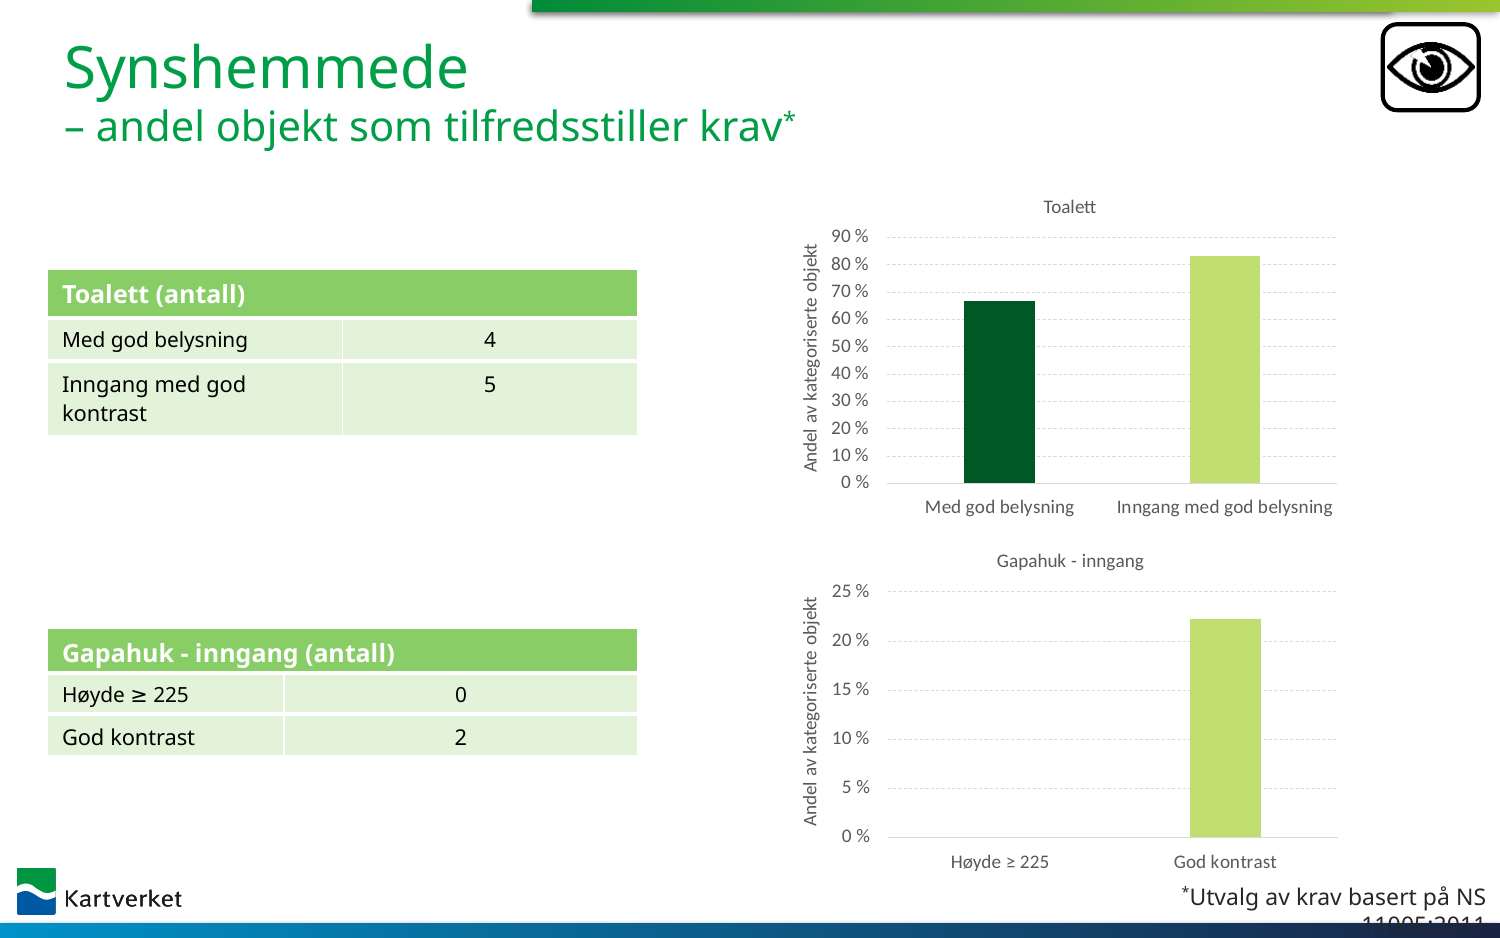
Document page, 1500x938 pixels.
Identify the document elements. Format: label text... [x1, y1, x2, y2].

table_header Gapahuk - inngang (antall) [48, 629, 637, 671]
table_cell 0 [285, 675, 637, 712]
table_header Toalett (antall) [48, 270, 637, 316]
table_cell Inngang med god kontrast [48, 363, 342, 435]
table_cell God kontrast [48, 716, 283, 755]
text_box *Utvalg av krav basert på NS 11005:2011 [1068, 873, 1500, 938]
picture [791, 187, 1348, 526]
text_box Synshemmede – andel objekt som tilfredsstiller krav* [49, 24, 1431, 158]
picture [791, 541, 1349, 880]
table_cell Med god belysning [48, 320, 342, 359]
table_cell Høyde ≥ 225 [48, 675, 283, 712]
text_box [1382, 24, 1480, 111]
table_cell 2 [285, 716, 637, 755]
table_cell 4 [343, 320, 637, 359]
table_cell 5 [343, 363, 637, 435]
